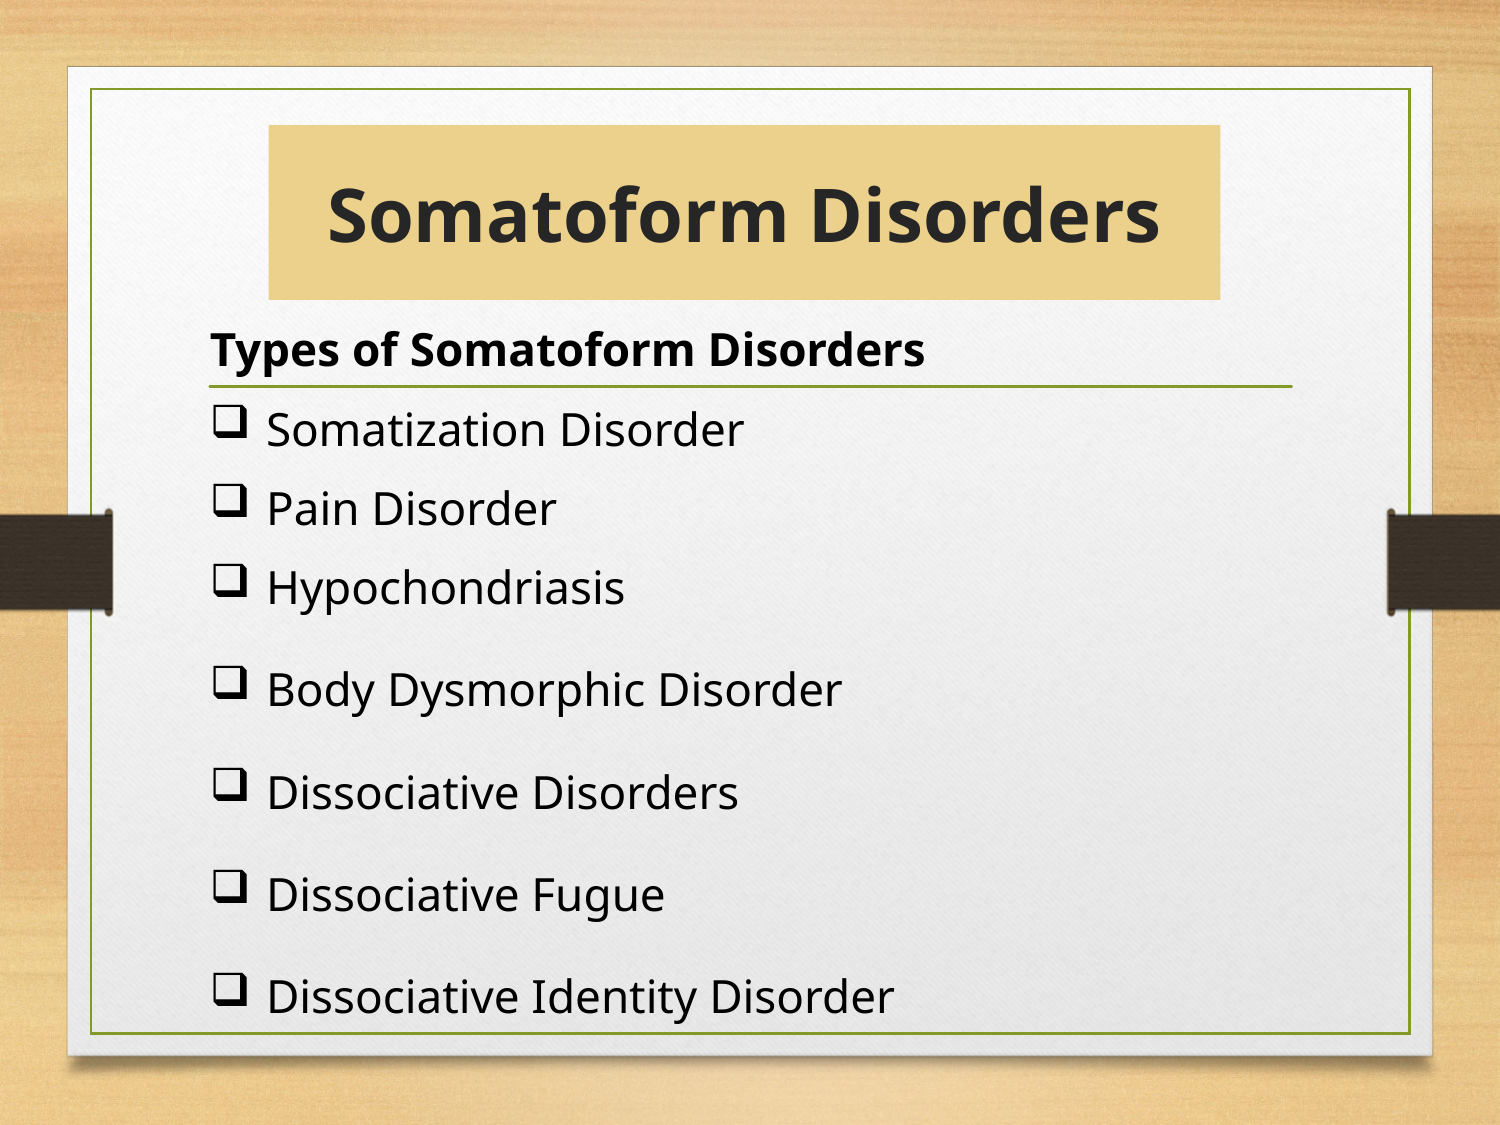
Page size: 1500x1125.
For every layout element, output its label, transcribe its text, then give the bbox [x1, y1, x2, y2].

title Somatoform Disorders [268, 125, 1221, 300]
picture [0, 0, 1500, 1125]
text_box Types of Somatoform Disorders Somatization Disorder Pain Disorder Hypochondriasis Body Dysmorphic Disorder Dissociative Disorders Dissociative Fugue Dissociative Identity Disorder [126, 313, 1363, 1031]
